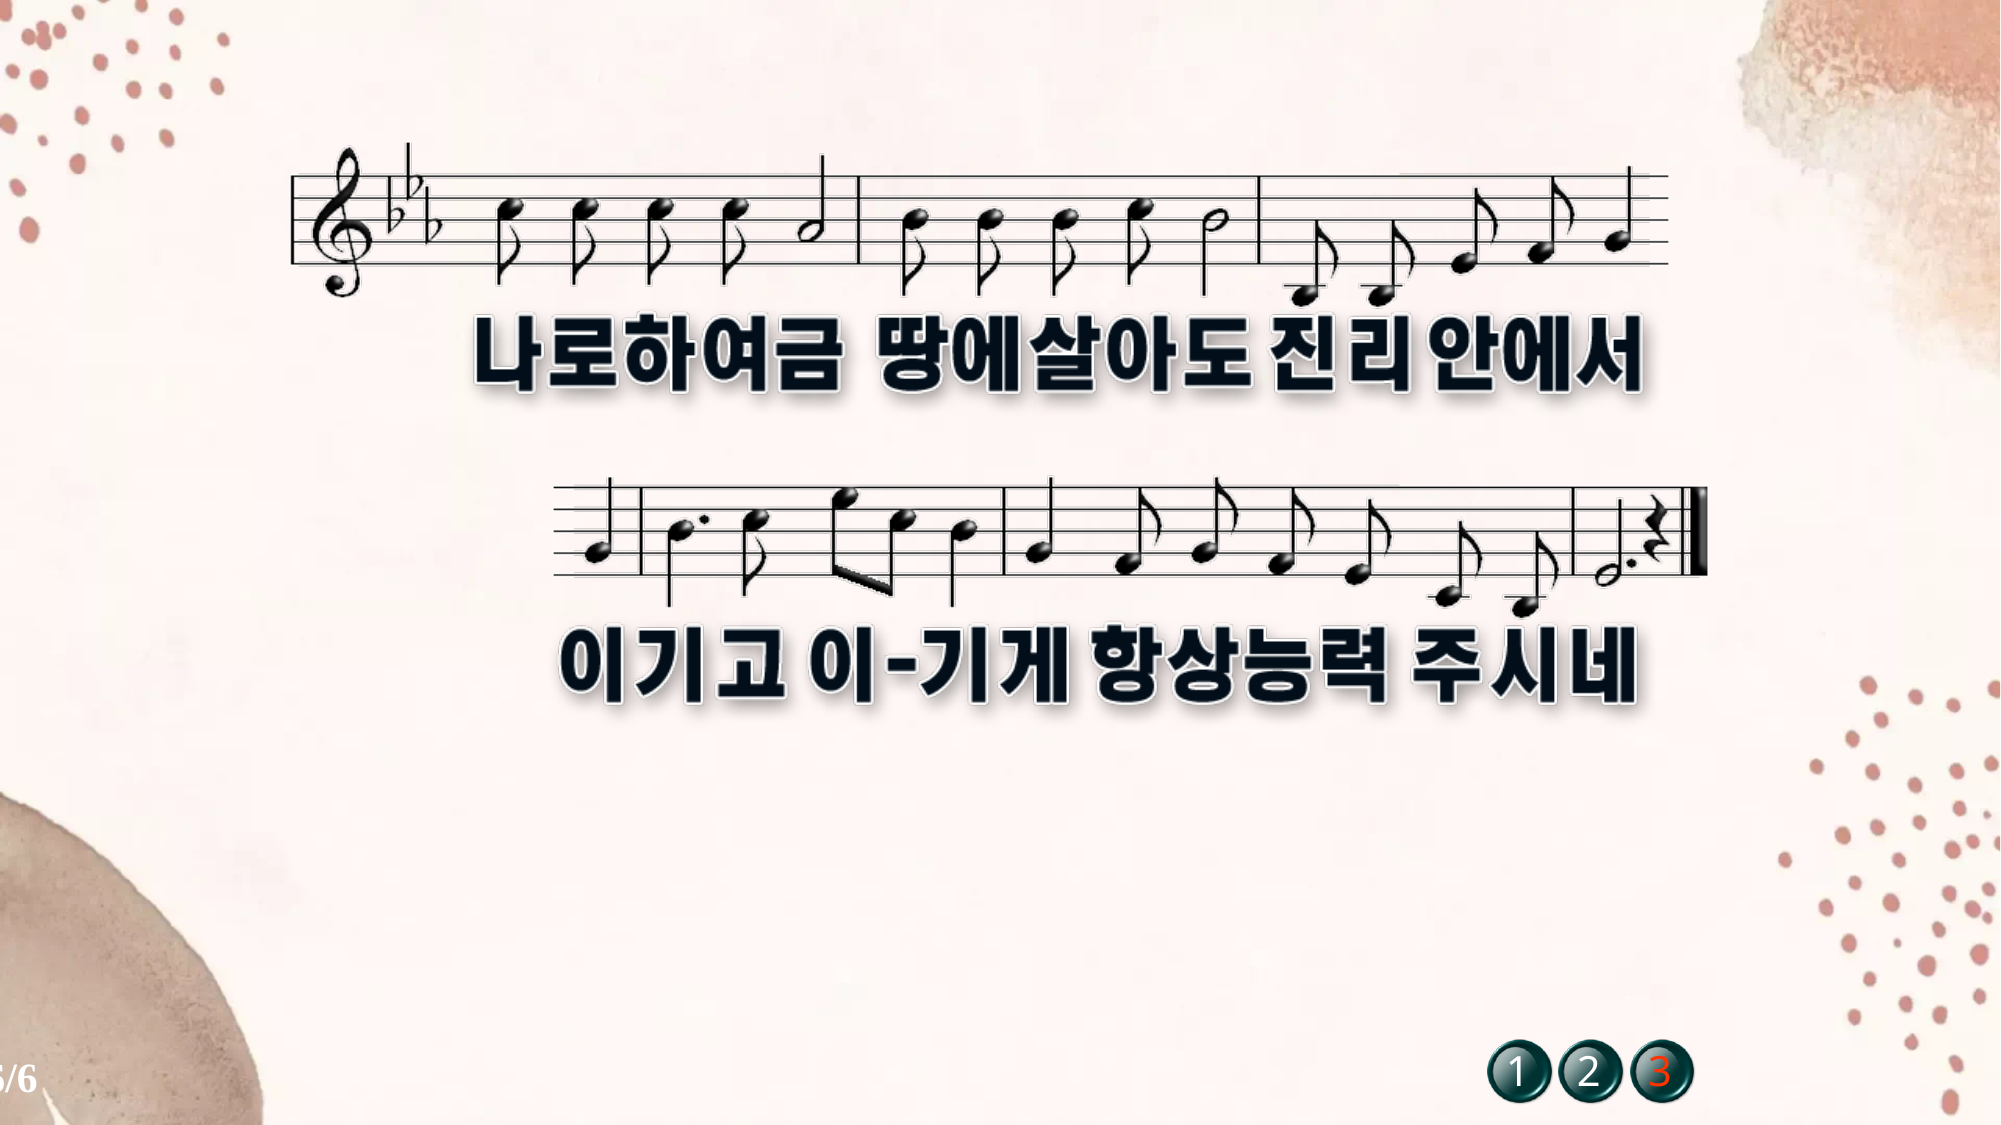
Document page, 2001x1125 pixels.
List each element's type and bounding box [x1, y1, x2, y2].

picture [0, 0, 2001, 1125]
text_box [1627, 1035, 1697, 1106]
text_box [1555, 1035, 1626, 1106]
text_box [1484, 1035, 1555, 1106]
